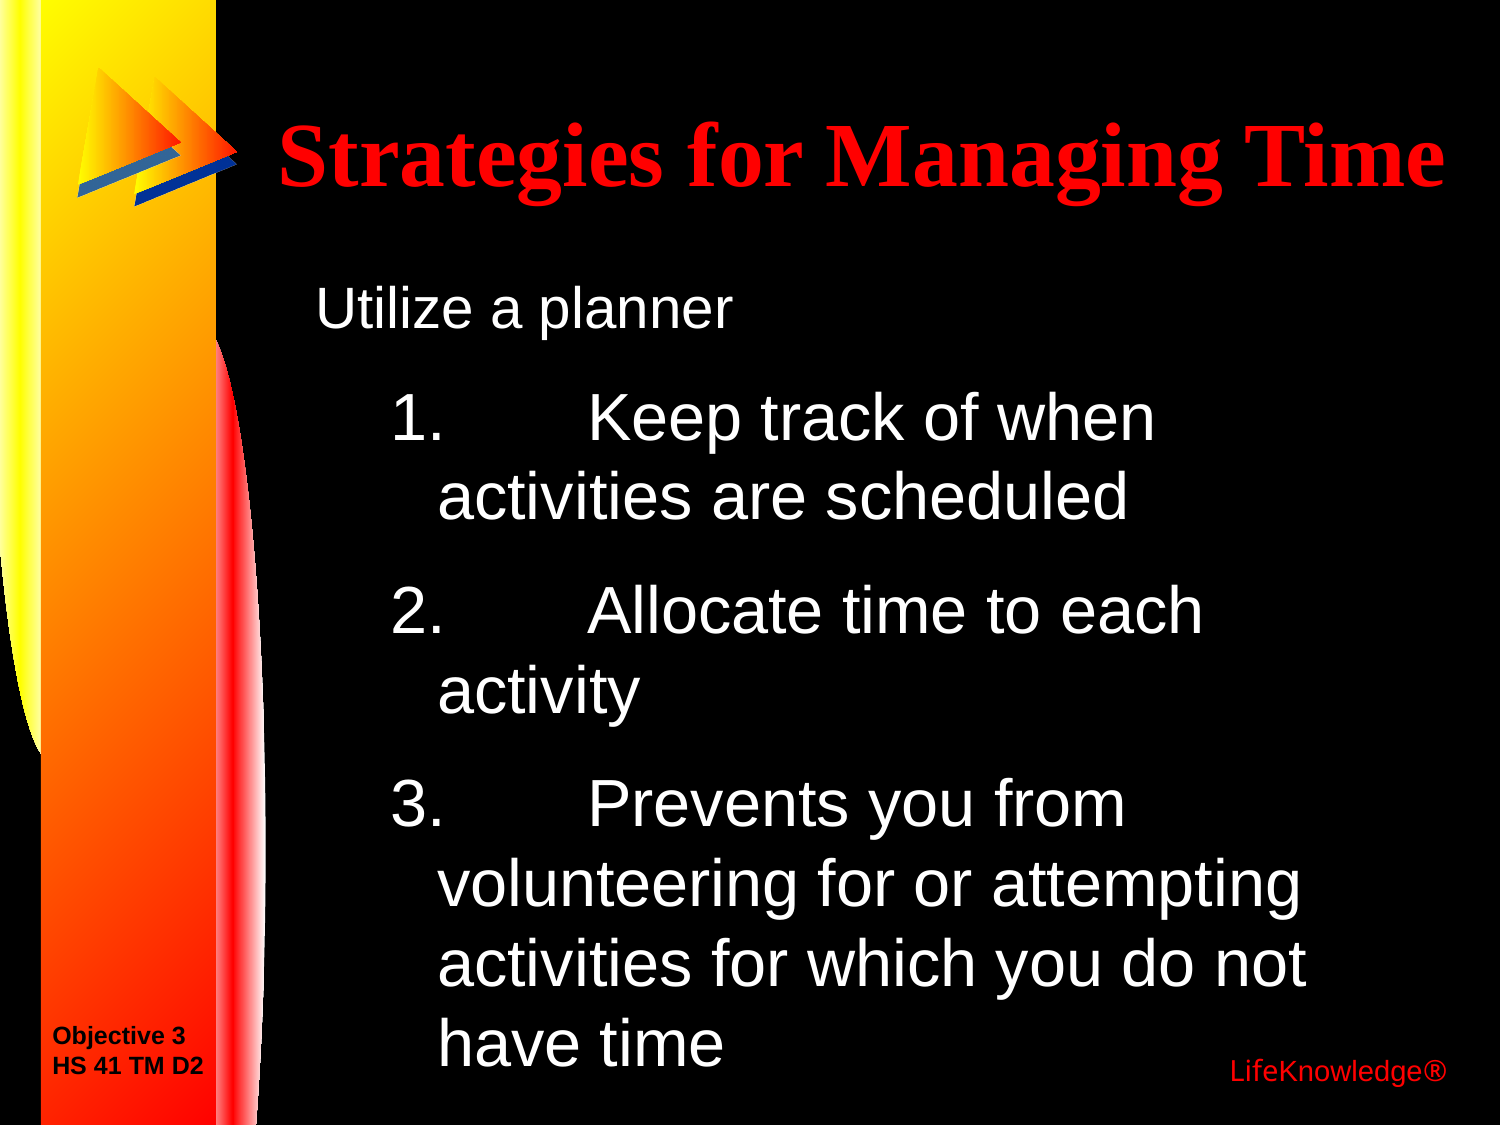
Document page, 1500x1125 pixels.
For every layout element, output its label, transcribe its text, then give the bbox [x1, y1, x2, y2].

list Utilize a planner 1. Keep track of when activities are scheduled 2. Allocate time to each activity 3. Prevents you from volunteering for or attempting activities for which you do not have time [299, 262, 1413, 1051]
title Strategies for Managing Time [262, 40, 1500, 213]
text_box Objective 3 HS 41 TM D2 [37, 1012, 226, 1088]
footer LifeKnowledge® [0, 1049, 1463, 1125]
